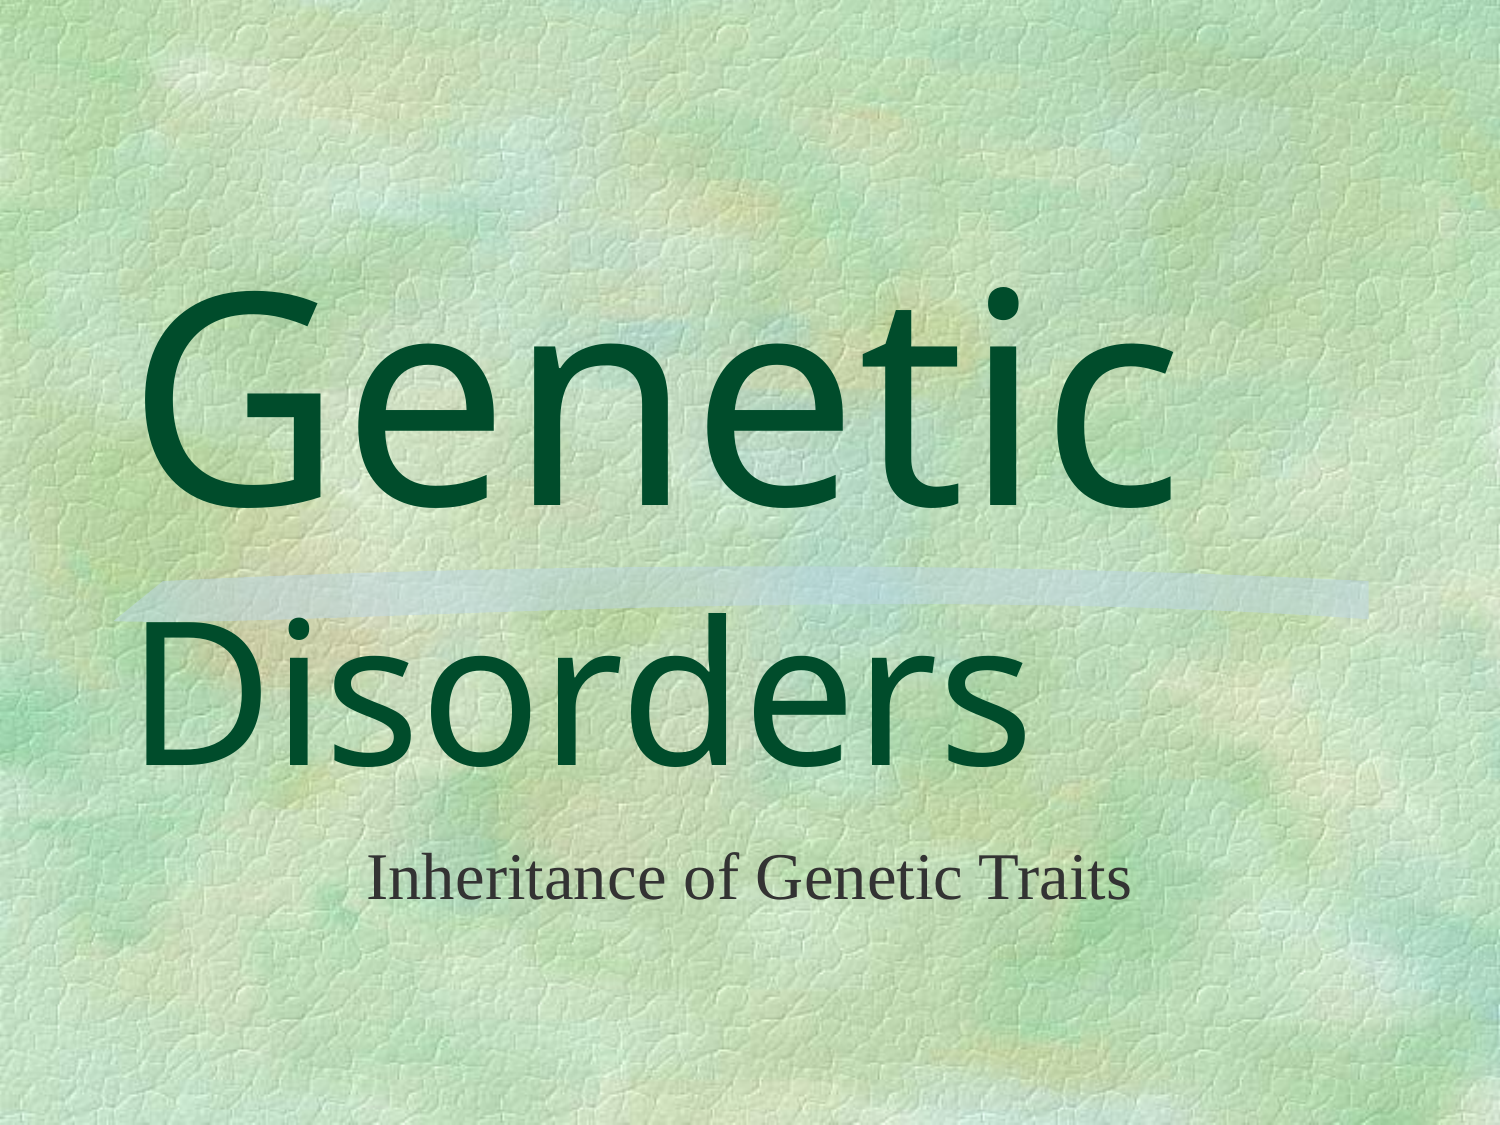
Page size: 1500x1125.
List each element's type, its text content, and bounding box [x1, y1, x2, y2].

title Genetic Disorders [112, 187, 1438, 813]
subtitle Inheritance of Genetic Traits [224, 824, 1276, 926]
picture [0, 0, 1500, 1125]
